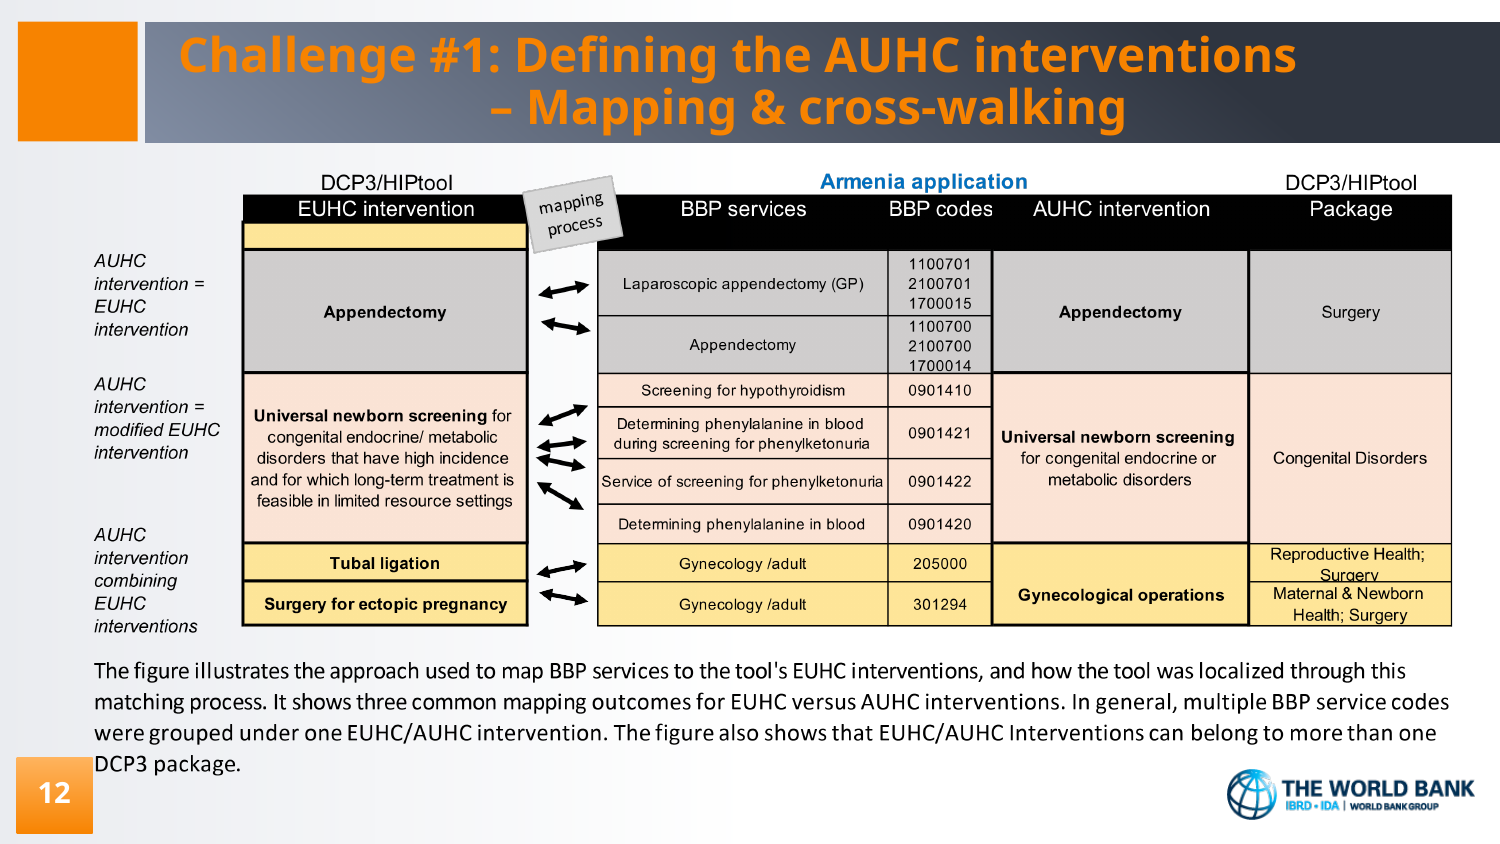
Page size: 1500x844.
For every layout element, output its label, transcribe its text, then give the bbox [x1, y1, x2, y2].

picture [43, 149, 1492, 820]
title Challenge #1: Defining the AUHC interventions – Mapping & cross-walking [178, 30, 1492, 136]
